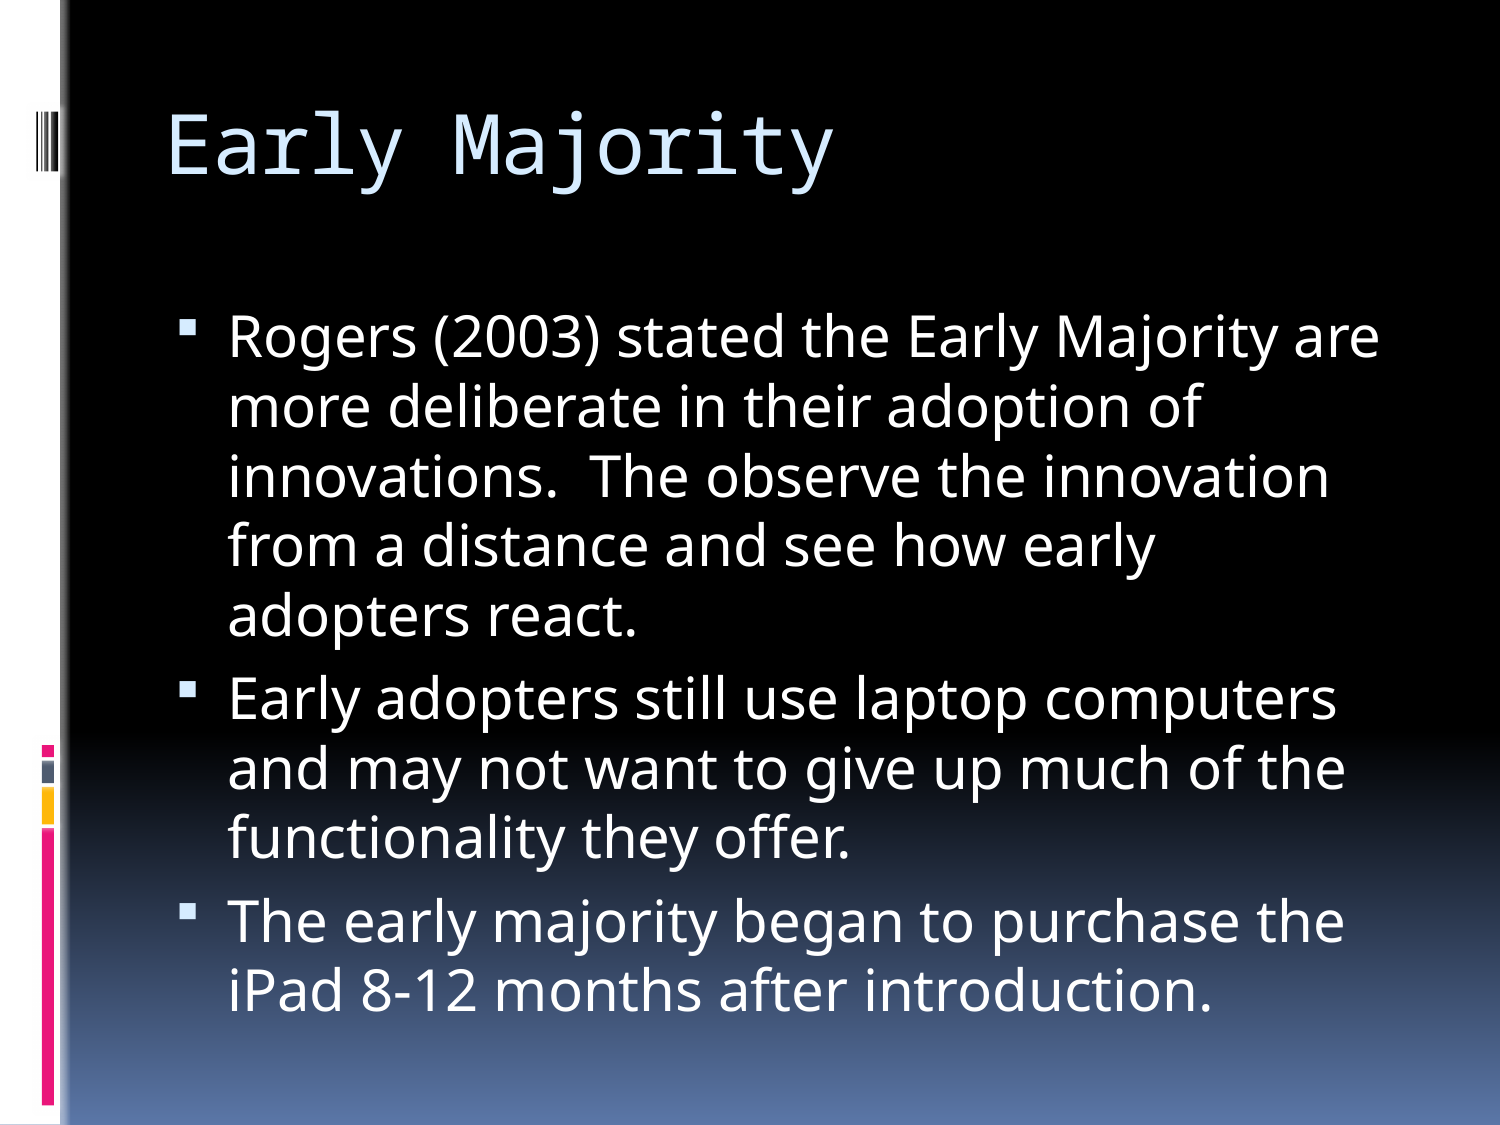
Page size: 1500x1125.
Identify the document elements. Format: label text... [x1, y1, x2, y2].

title Early Majority [150, 83, 1425, 234]
list Rogers (2003) stated the Early Majority are more deliberate in their adoption of innovations. The observe the innovation from a distance and see how early adopters react. Early adopters still use laptop computers and may not want to give up much of the functionality they offer. The early majority began to purchase the iPad 8-12 months after introduction. [150, 292, 1425, 1043]
